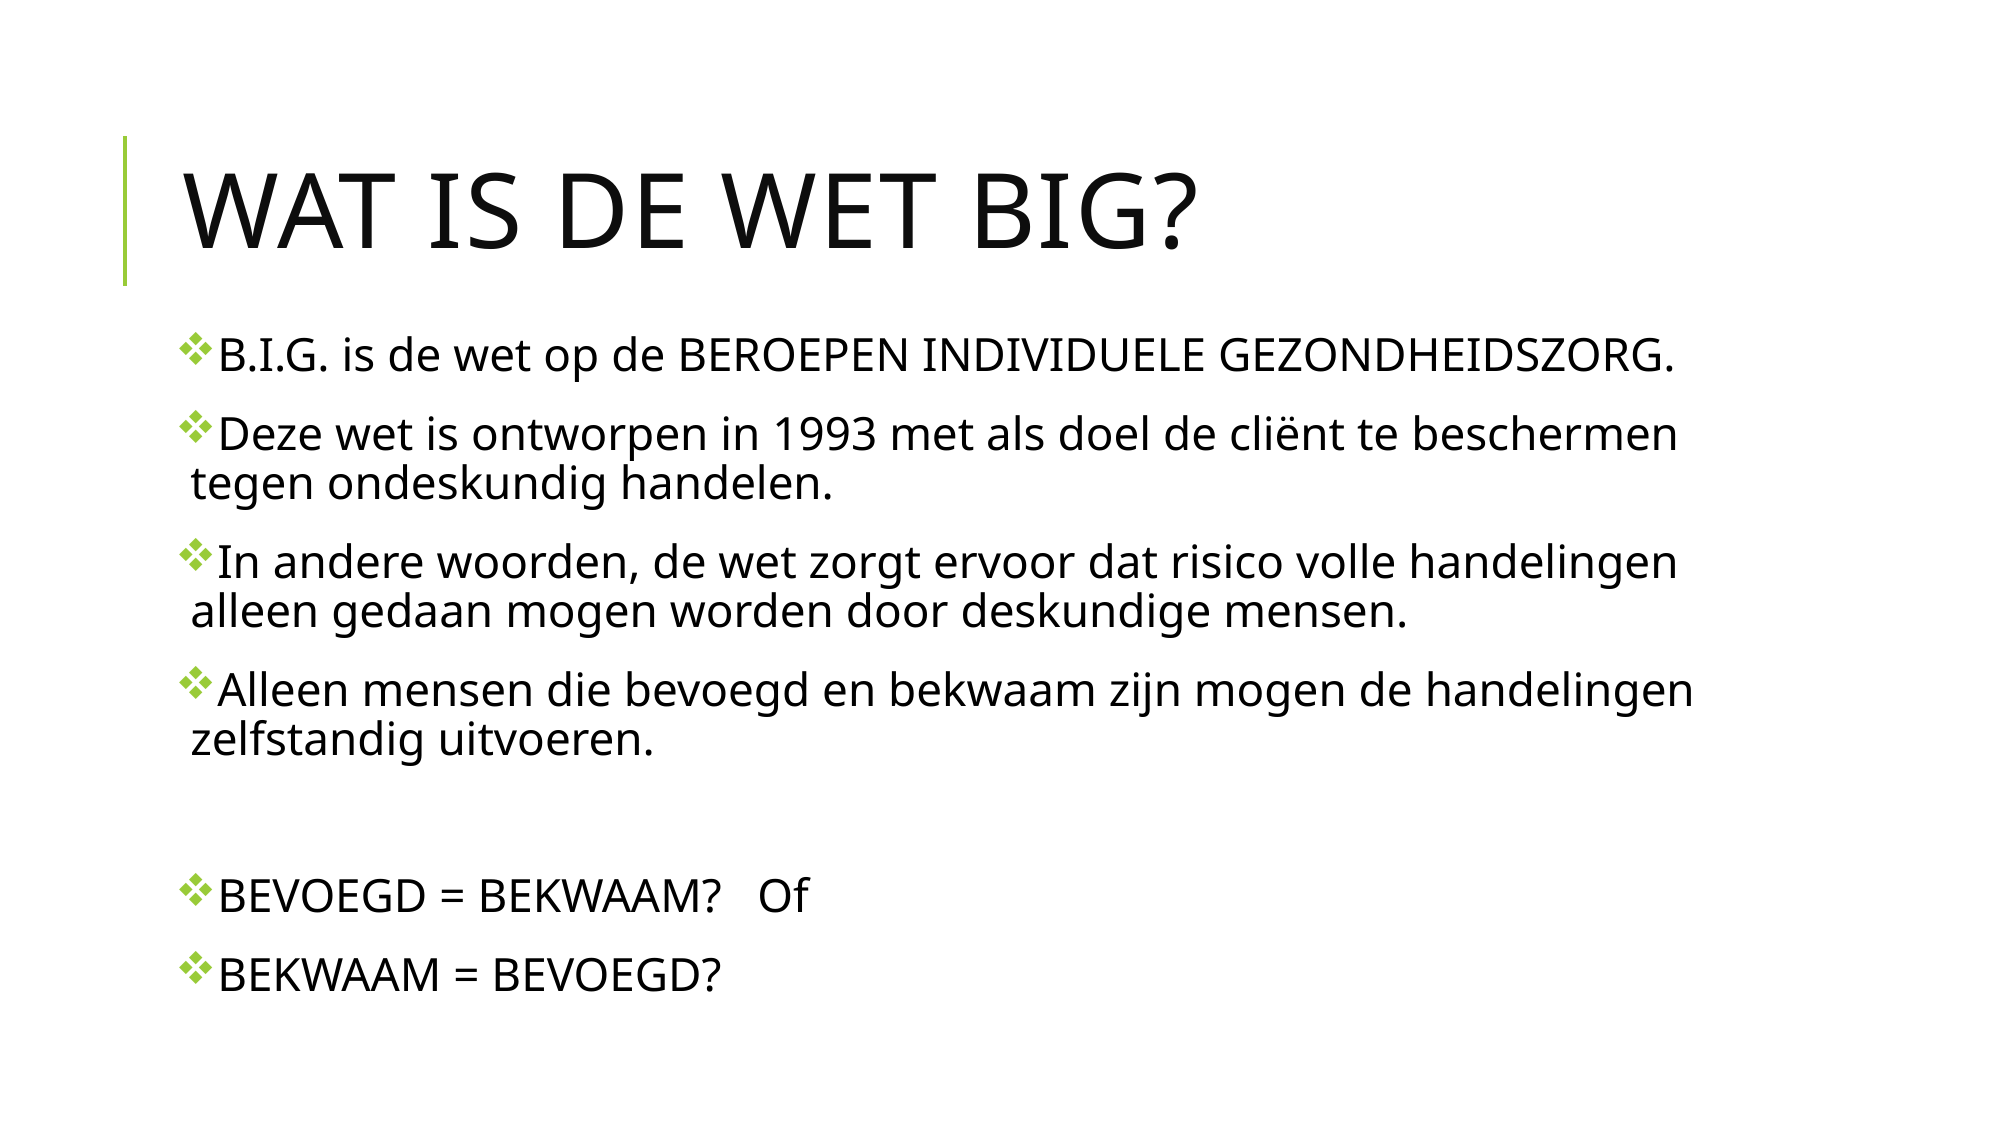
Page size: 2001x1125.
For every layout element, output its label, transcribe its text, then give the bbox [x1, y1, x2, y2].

list B.I.G. is de wet op de BEROEPEN INDIVIDUELE GEZONDHEIDSZORG. Deze wet is ontworpen in 1993 met als doel de cliënt te beschermen tegen ondeskundig handelen. In andere woorden, de wet zorgt ervoor dat risico volle handelingen alleen gedaan mogen worden door deskundige mensen. Alleen mensen die bevoegd en bekwaam zijn mogen de handelingen zelfstandig uitvoeren. BEVOEGD = BEKWAAM? Of BEKWAAM = BEVOEGD? [168, 324, 1763, 1035]
title Wat is de wet BIG? [168, 96, 1763, 324]
